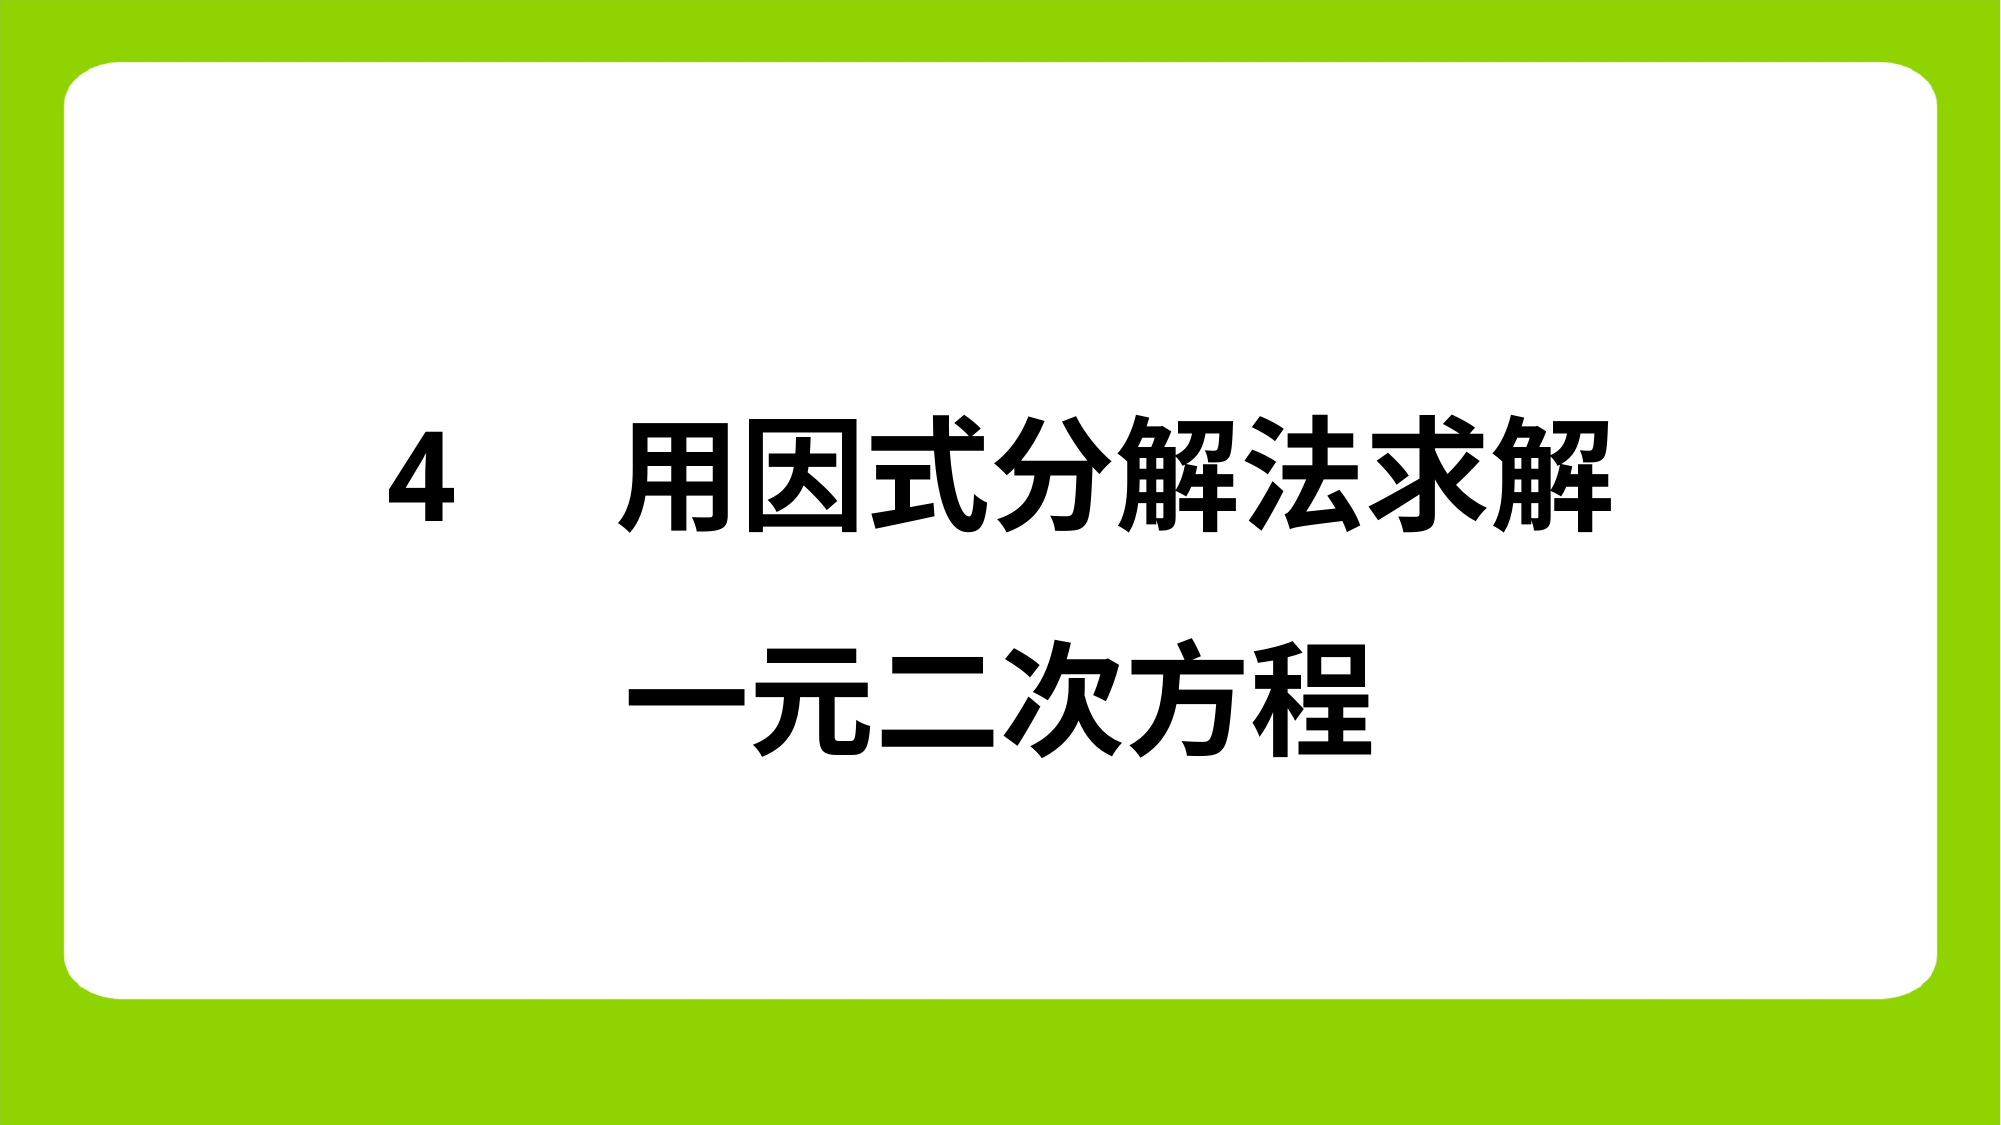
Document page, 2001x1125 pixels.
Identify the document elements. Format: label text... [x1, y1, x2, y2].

picture [0, 0, 2001, 1125]
text_box 4 用因式分解法求解 一元二次方程 [320, 314, 1680, 780]
